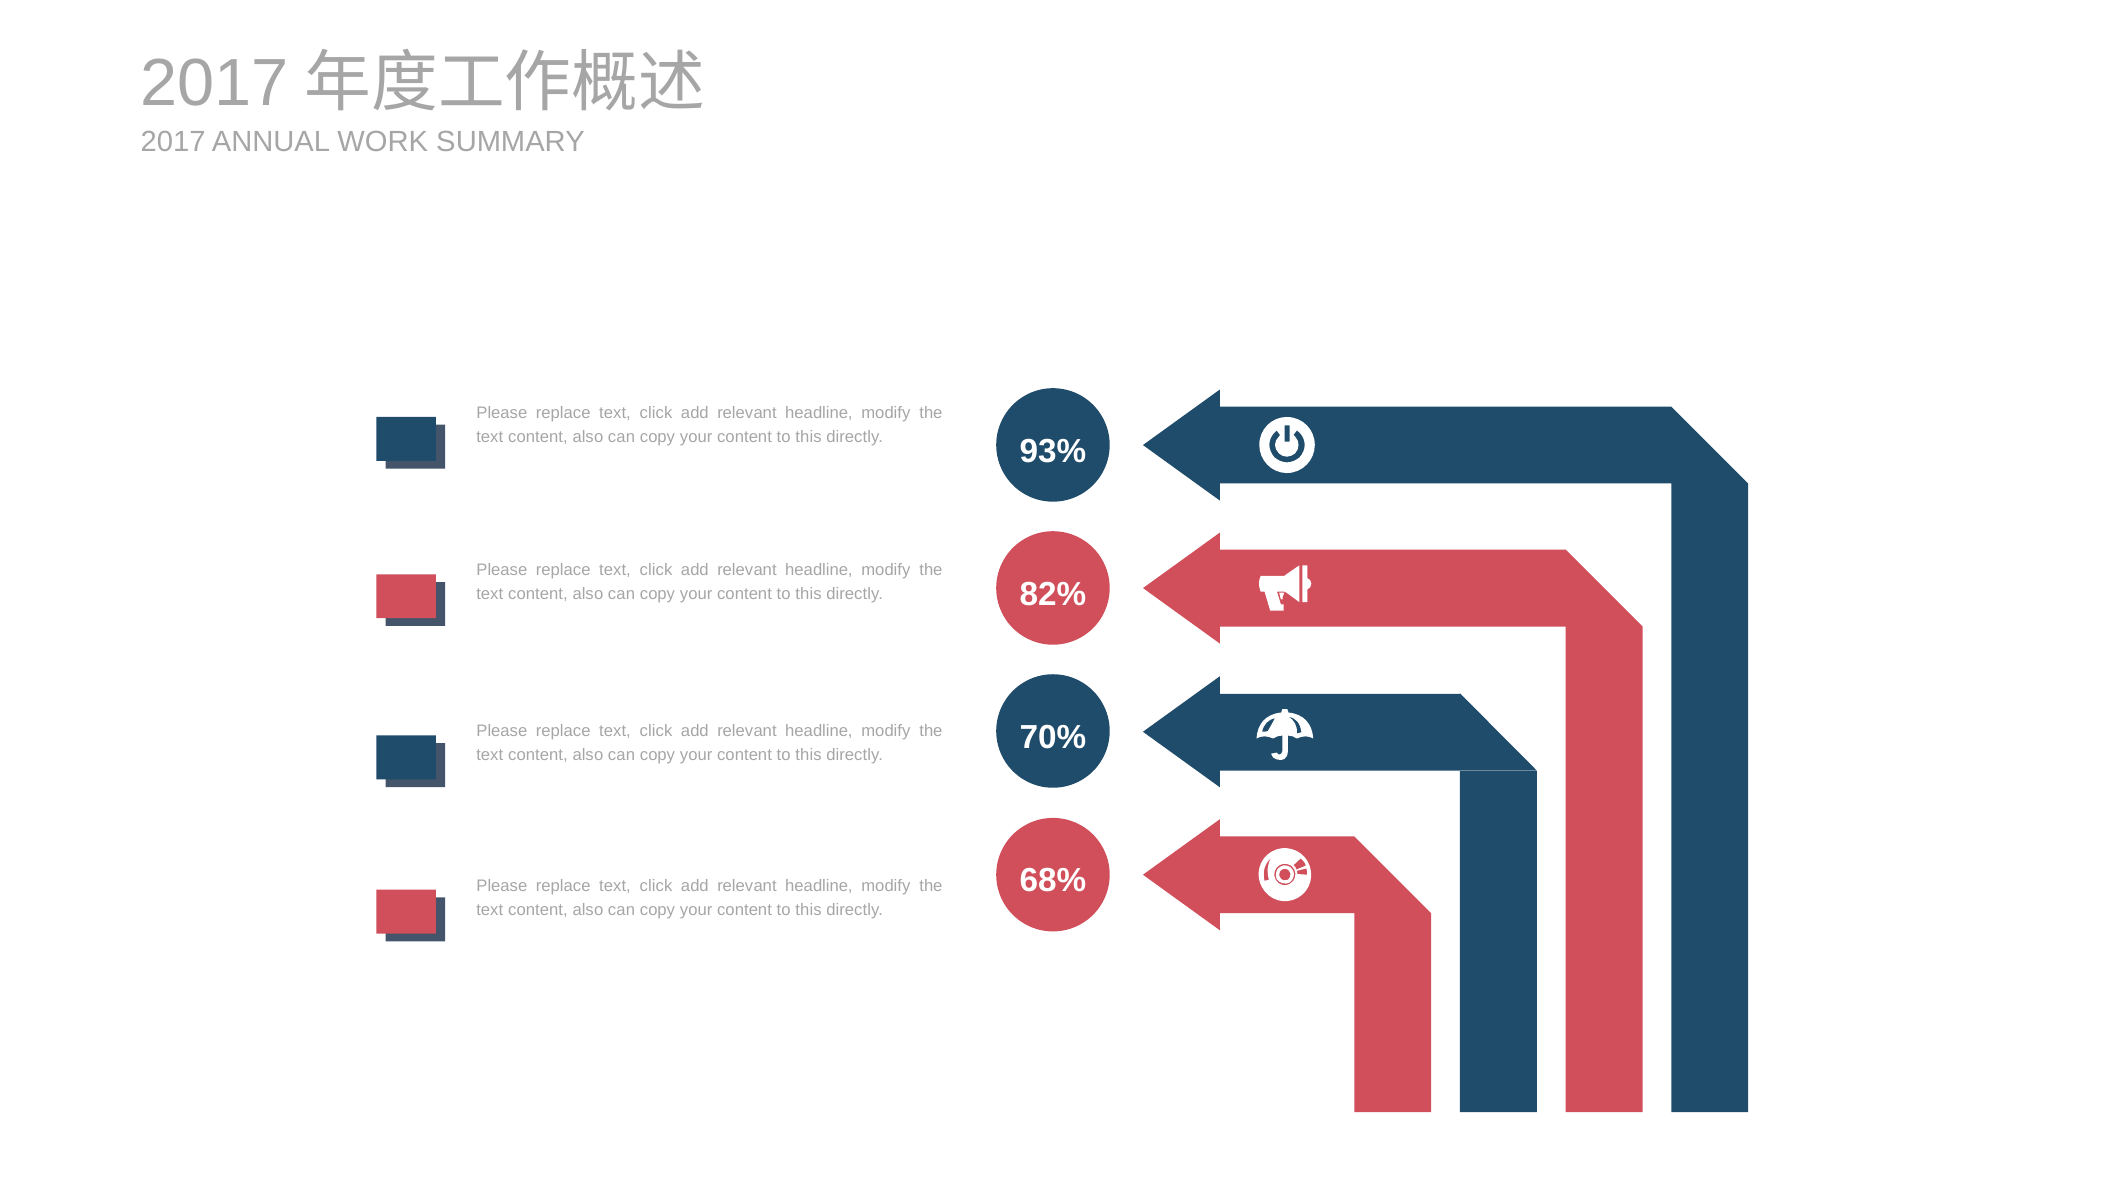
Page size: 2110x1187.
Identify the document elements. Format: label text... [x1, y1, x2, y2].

text_box Please replace text, click add relevant headline, modify the text content, also can copy your content to this directly. [461, 390, 959, 453]
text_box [1142, 819, 1432, 1112]
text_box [376, 735, 446, 788]
text_box Please replace text, click add relevant headline, modify the text content, also can copy your content to this directly. [461, 863, 959, 926]
text_box Please replace text, click add relevant headline, modify the text content, also can copy your content to this directly. [461, 708, 959, 772]
text_box 2017年度工作概述 [140, 38, 789, 119]
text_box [996, 817, 1110, 932]
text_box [376, 574, 446, 626]
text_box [376, 416, 446, 469]
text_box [996, 674, 1110, 788]
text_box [996, 388, 1110, 502]
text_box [1142, 389, 1749, 1112]
text_box Please replace text, click add relevant headline, modify the text content, also can copy your content to this directly. [461, 547, 959, 611]
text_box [996, 531, 1110, 645]
text_box 2017 ANNUAL WORK SUMMARY [140, 122, 602, 158]
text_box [376, 889, 446, 942]
